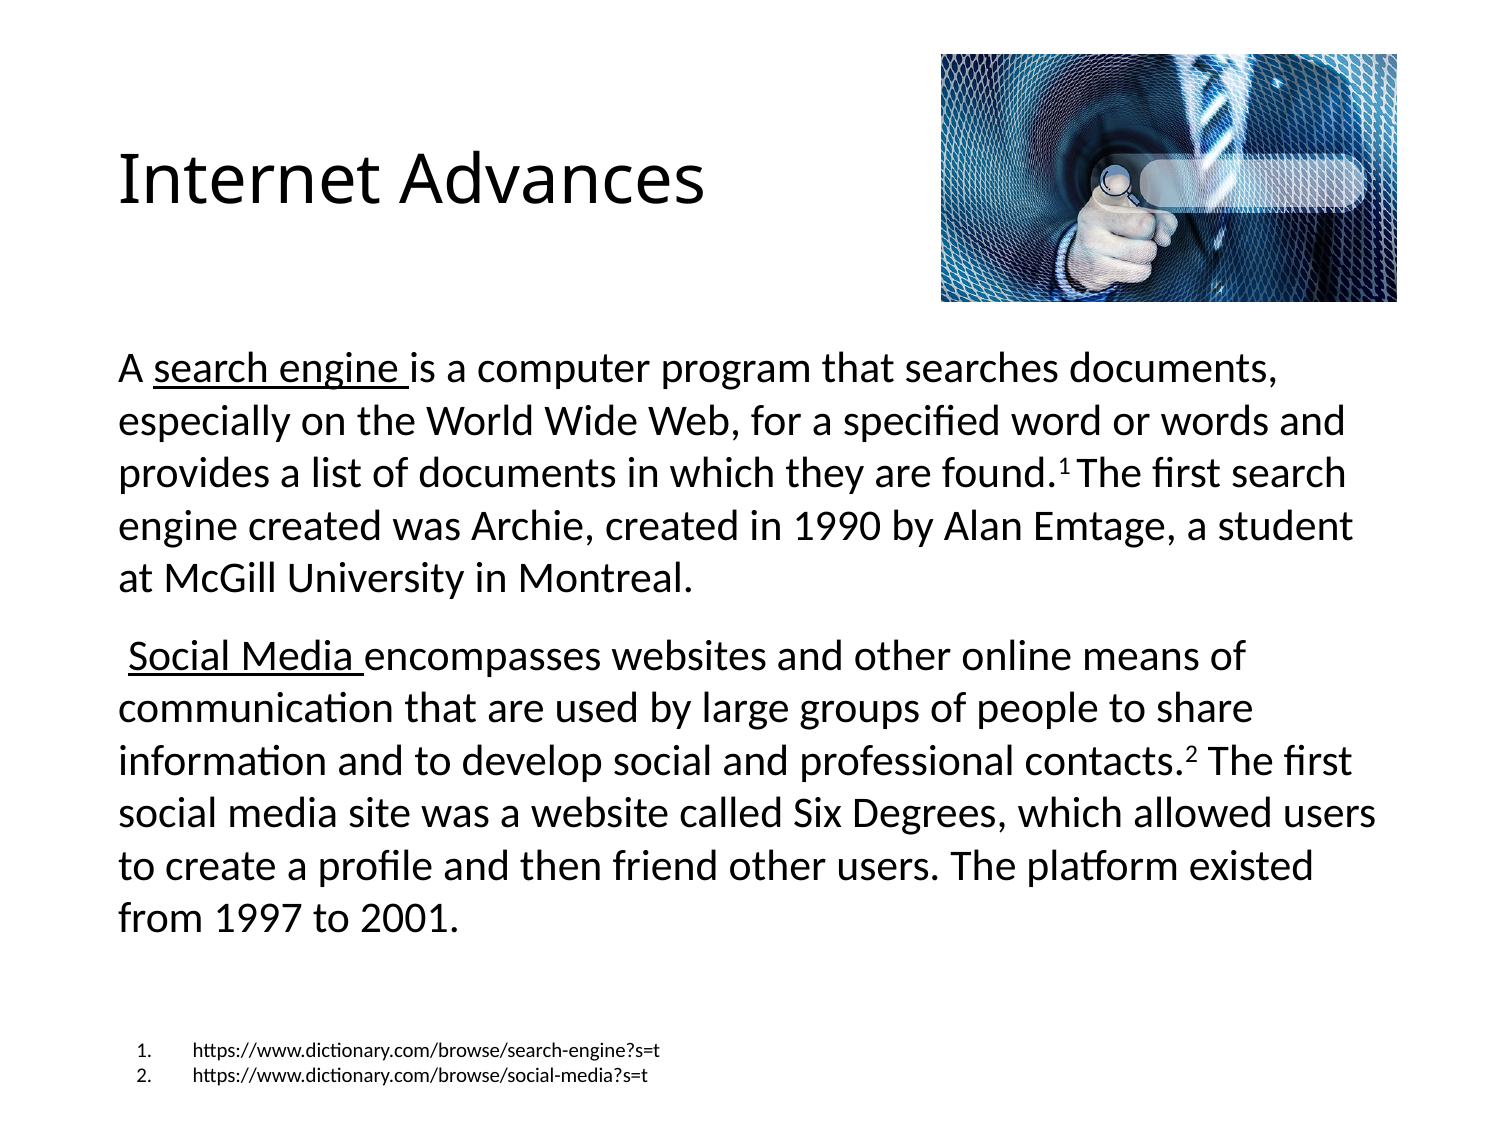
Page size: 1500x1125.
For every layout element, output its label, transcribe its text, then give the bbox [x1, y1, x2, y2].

text_box https://www.dictionary.com/browse/search-engine?s=t https://www.dictionary.com/browse/social-media?s=t [121, 1029, 1435, 1095]
picture [941, 54, 1397, 303]
list A search engine is a computer program that searches documents, especially on the World Wide Web, for a specified word or words and provides a list of documents in which they are found.1 The first search engine created was Archie, created in 1990 by Alan Emtage, a student at McGill University in Montreal. Social Media encompasses websites and other online means of communication that are used by large groups of people to share information and to develop social and professional contacts.2 The first social media site was a website called Six Degrees, which allowed users to create a profile and then friend other users. The platform existed from 1997 to 2001. [102, 331, 1398, 968]
title Internet Advances [102, 114, 1398, 331]
